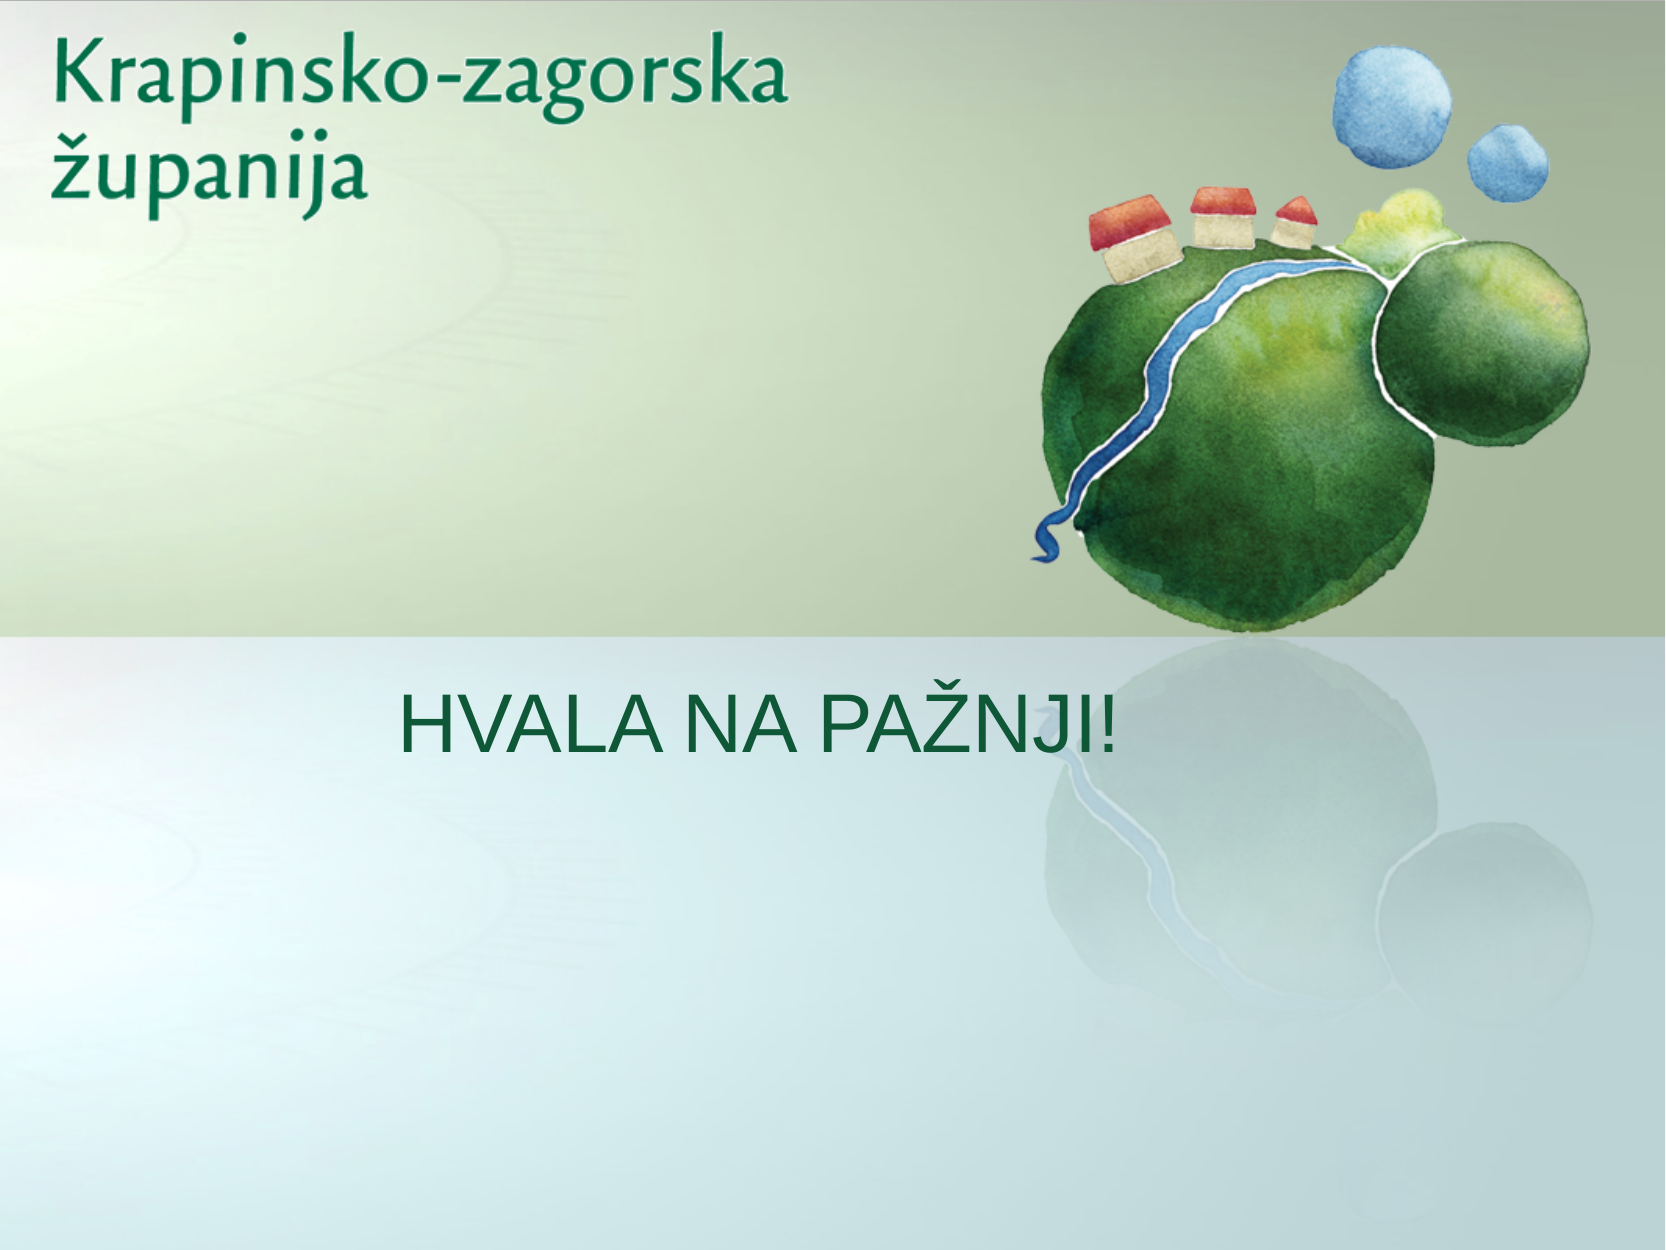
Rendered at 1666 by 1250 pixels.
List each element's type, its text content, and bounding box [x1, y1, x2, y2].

picture [0, 1, 1666, 1250]
title HVALA NA PAŽNJI! [349, 661, 1170, 814]
